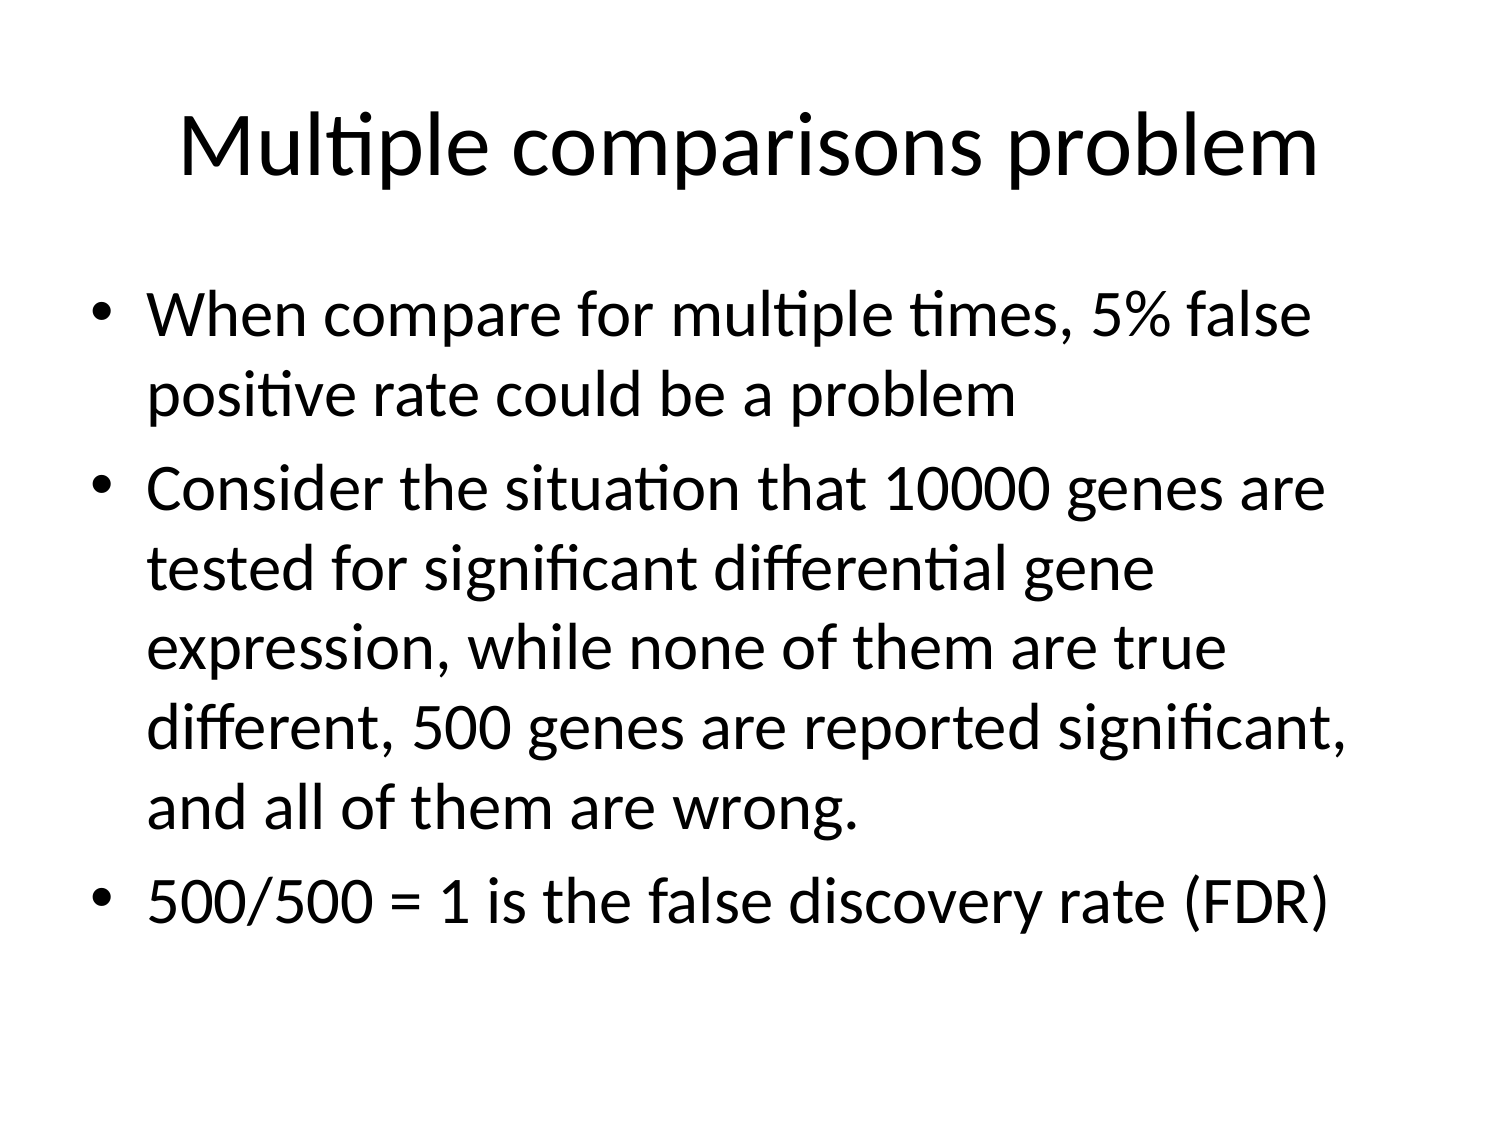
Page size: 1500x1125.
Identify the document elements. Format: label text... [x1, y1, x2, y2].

list When compare for multiple times, 5% false positive rate could be a problem Consider the situation that 10000 genes are tested for significant differential gene expression, while none of them are true different, 500 genes are reported significant, and all of them are wrong. 500/500 = 1 is the false discovery rate (FDR) [75, 262, 1425, 1005]
title Multiple comparisons problem [75, 45, 1425, 233]
